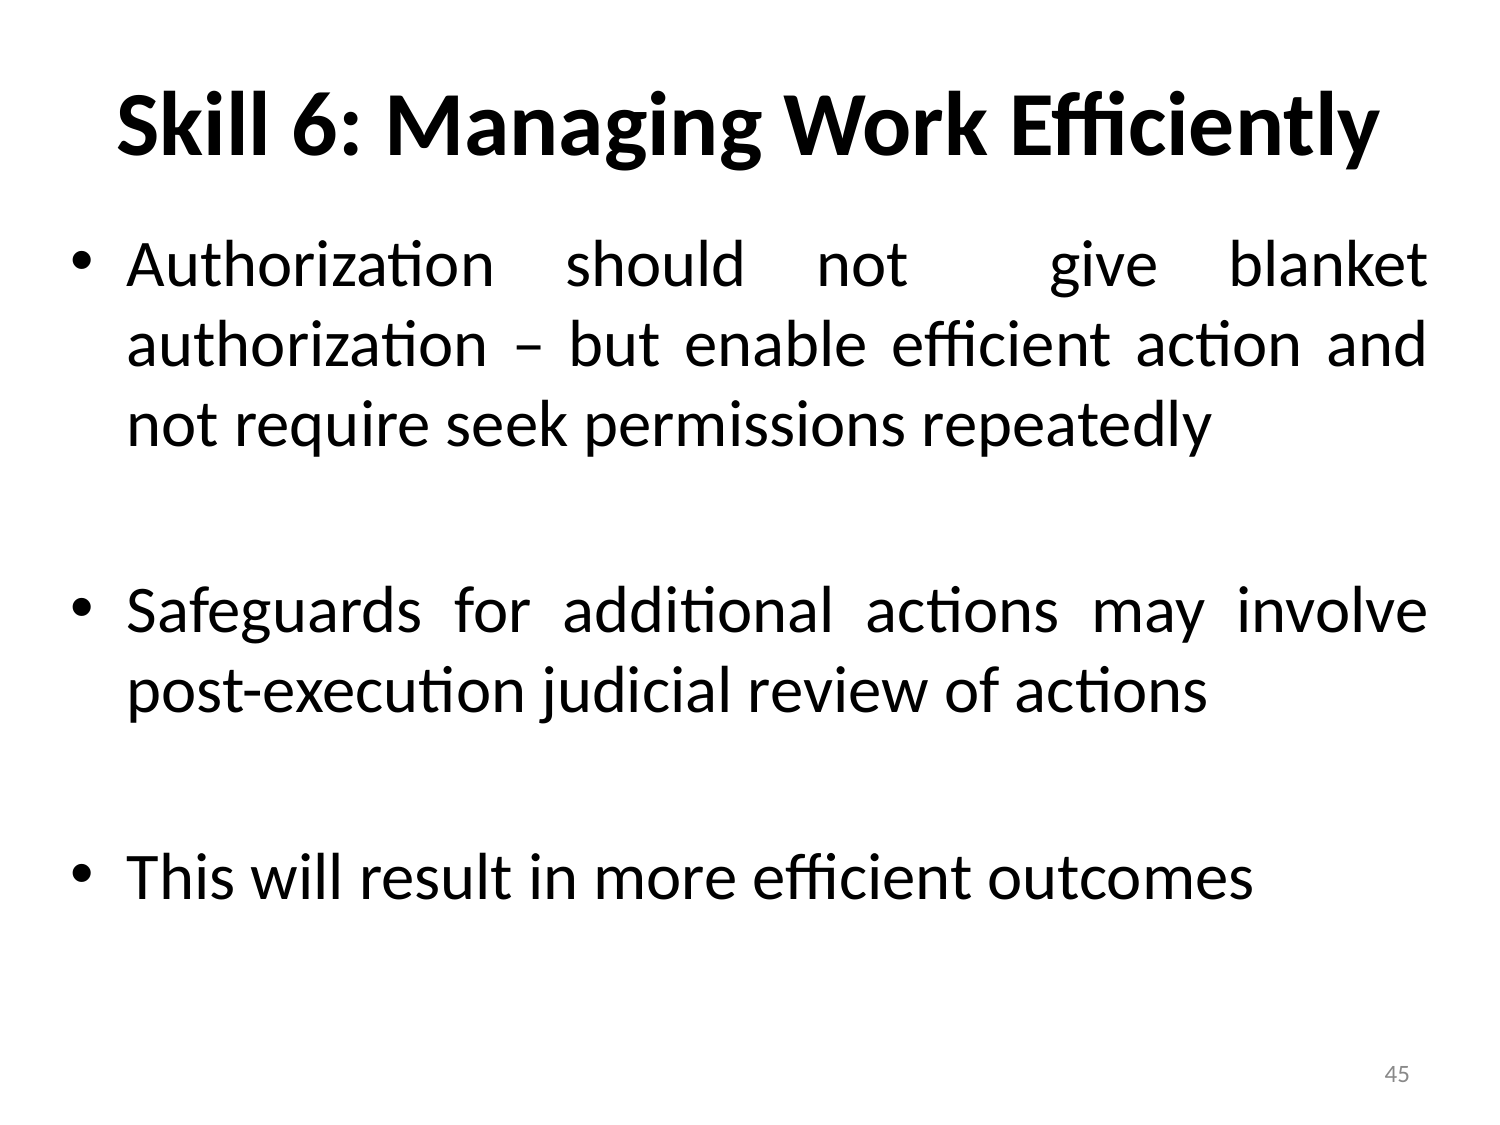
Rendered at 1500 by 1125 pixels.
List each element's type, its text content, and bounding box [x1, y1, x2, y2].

slide_number 45 [1074, 1042, 1425, 1103]
text_box Authorization should not give blanket authorization – but enable efficient action and not require seek permissions repeatedly Safeguards for additional actions may involve post-execution judicial review of actions This will result in more efficient outcomes [55, 212, 1445, 1088]
title Skill 6: Managing Work Efficiently [75, 24, 1425, 213]
